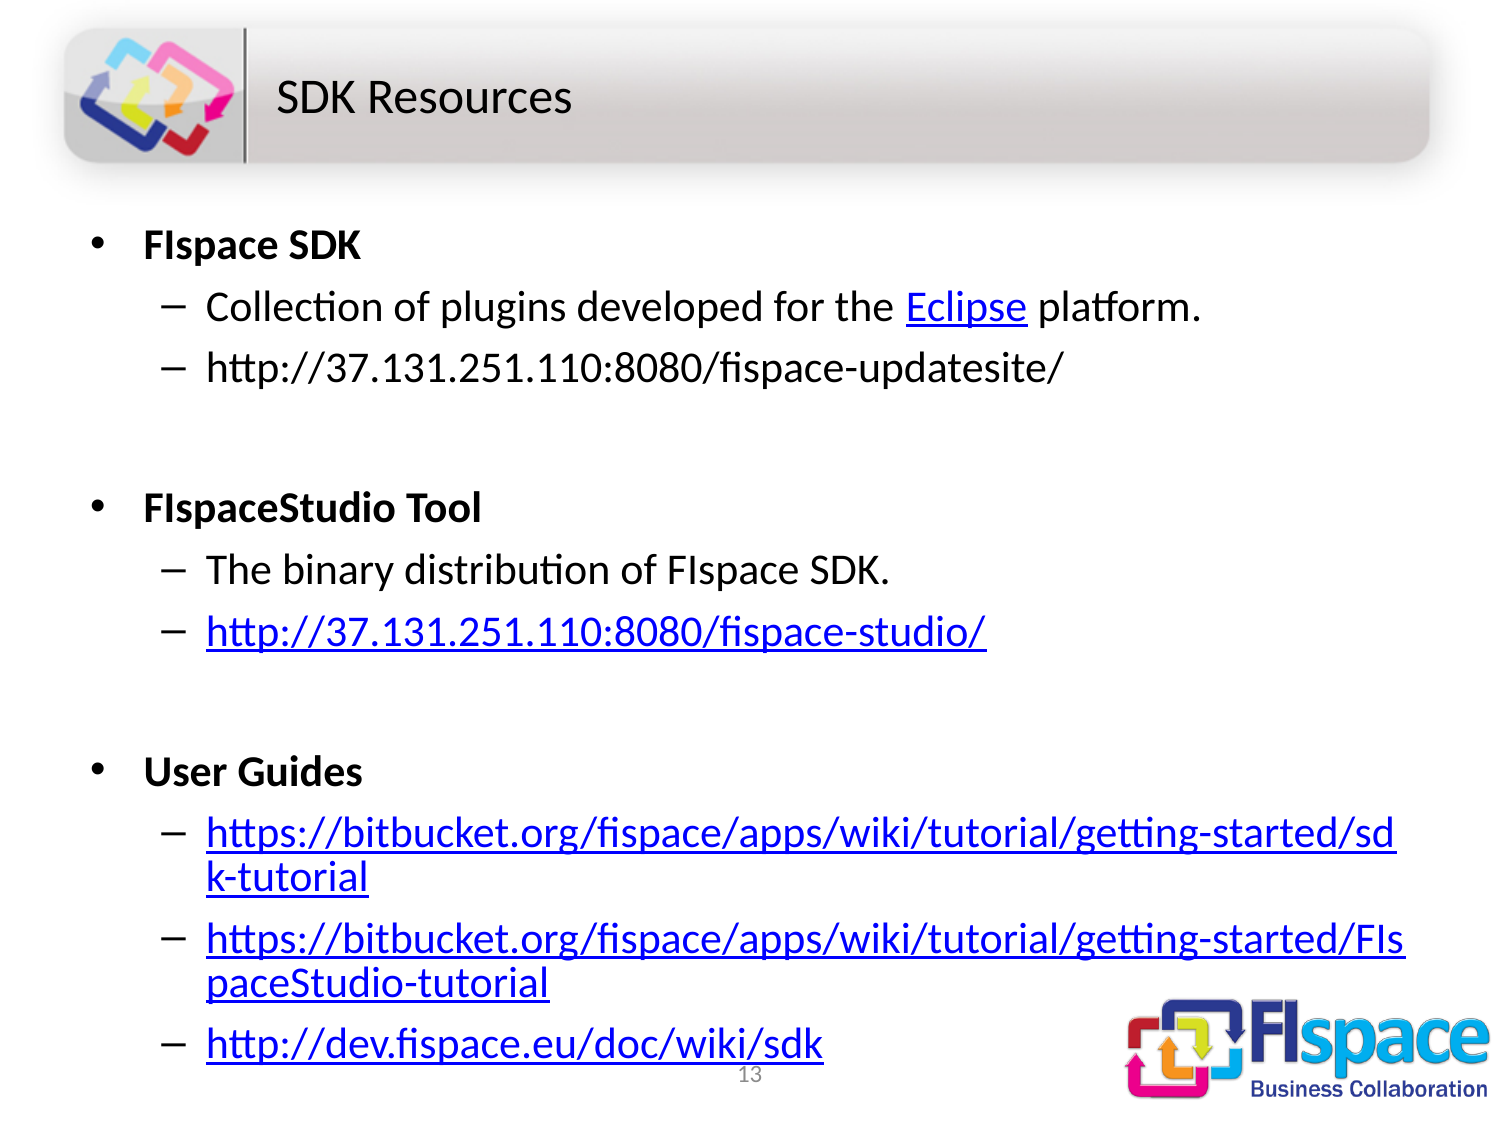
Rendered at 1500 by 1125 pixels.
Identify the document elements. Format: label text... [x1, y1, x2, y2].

list FIspace SDK Collection of plugins developed for the Eclipse platform. http://37.131.251.110:8080/fispace-updatesite/ FIspaceStudio Tool The binary distribution of FIspace SDK. http://37.131.251.110:8080/fispace-studio/ User Guides https://bitbucket.org/fispace/apps/wiki/tutorial/getting-started/sdk-tutorial https://bitbucket.org/fispace/apps/wiki/tutorial/getting-started/FIspaceStudio-tutorial http://dev.fispace.eu/doc/wiki/sdk [75, 208, 1425, 988]
picture [0, 0, 1500, 253]
slide_number 13 [512, 1042, 988, 1103]
picture [1118, 993, 1496, 1101]
title SDK Resources [261, 39, 1401, 149]
